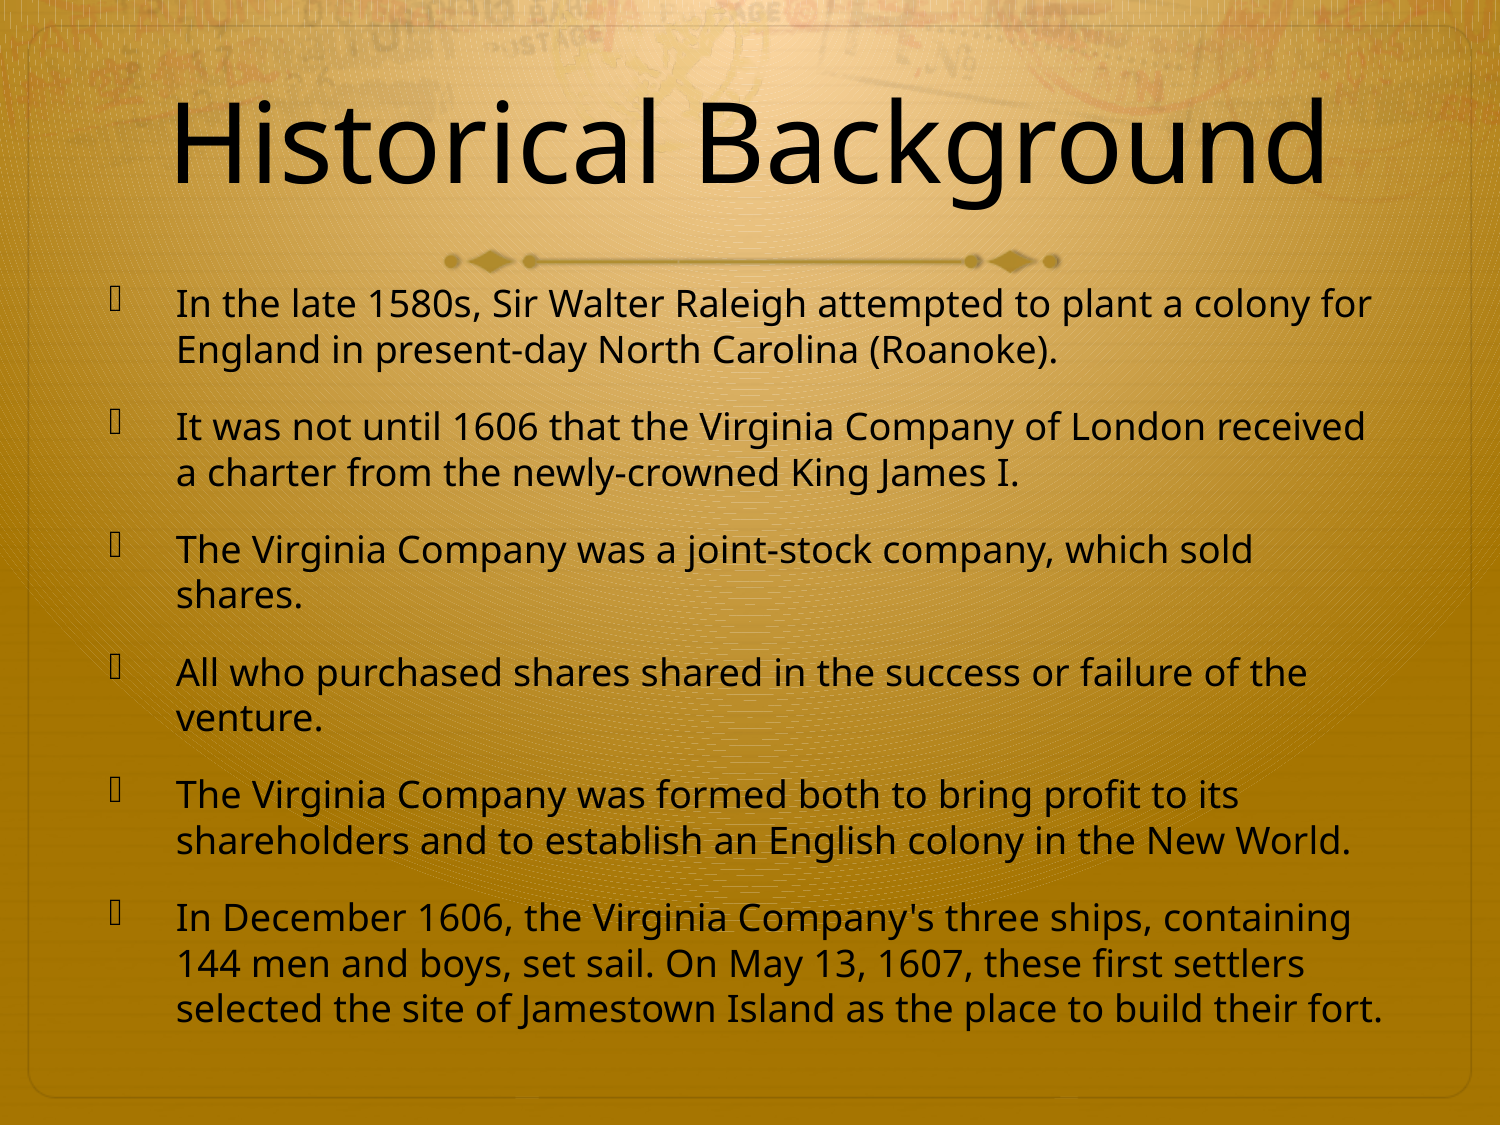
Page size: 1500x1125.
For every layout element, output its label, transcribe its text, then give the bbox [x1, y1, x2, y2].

list In the late 1580s, Sir Walter Raleigh attempted to plant a colony for England in present-day North Carolina (Roanoke). It was not until 1606 that the Virginia Company of London received a charter from the newly-crowned King James I. The Virginia Company was a joint-stock company, which sold shares. All who purchased shares shared in the success or failure of the venture. The Virginia Company was formed both to bring profit to its shareholders and to establish an English colony in the New World. In December 1606, the Virginia Company's three ships, containing 144 men and boys, set sail. On May 13, 1607, these first settlers selected the site of Jamestown Island as the place to build their fort. [93, 272, 1407, 1094]
picture [0, 0, 1500, 1125]
title Historical Background [93, 45, 1407, 233]
